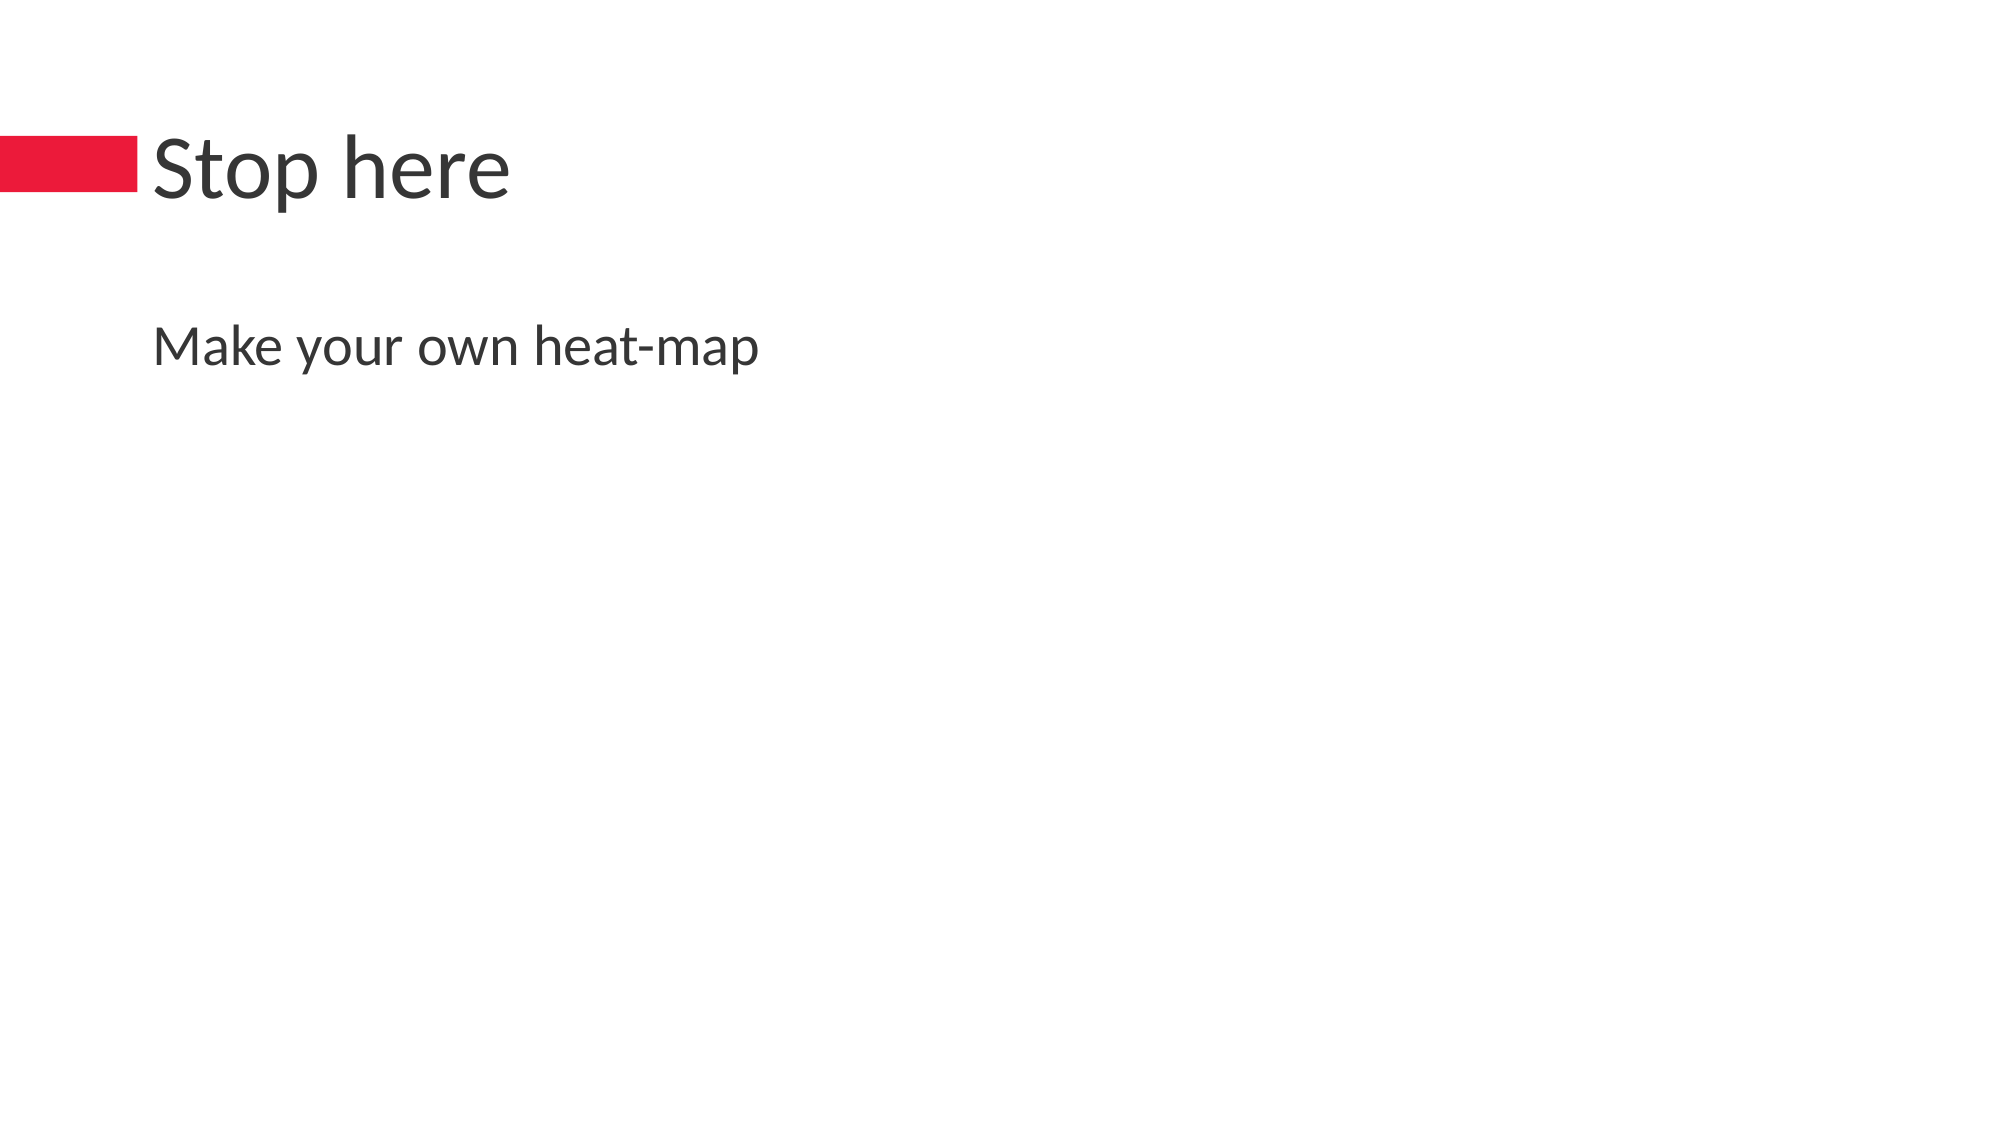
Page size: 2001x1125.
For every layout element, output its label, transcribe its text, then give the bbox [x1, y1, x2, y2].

list Make your own heat-map [137, 299, 1863, 1014]
title Stop here [137, 59, 1863, 278]
